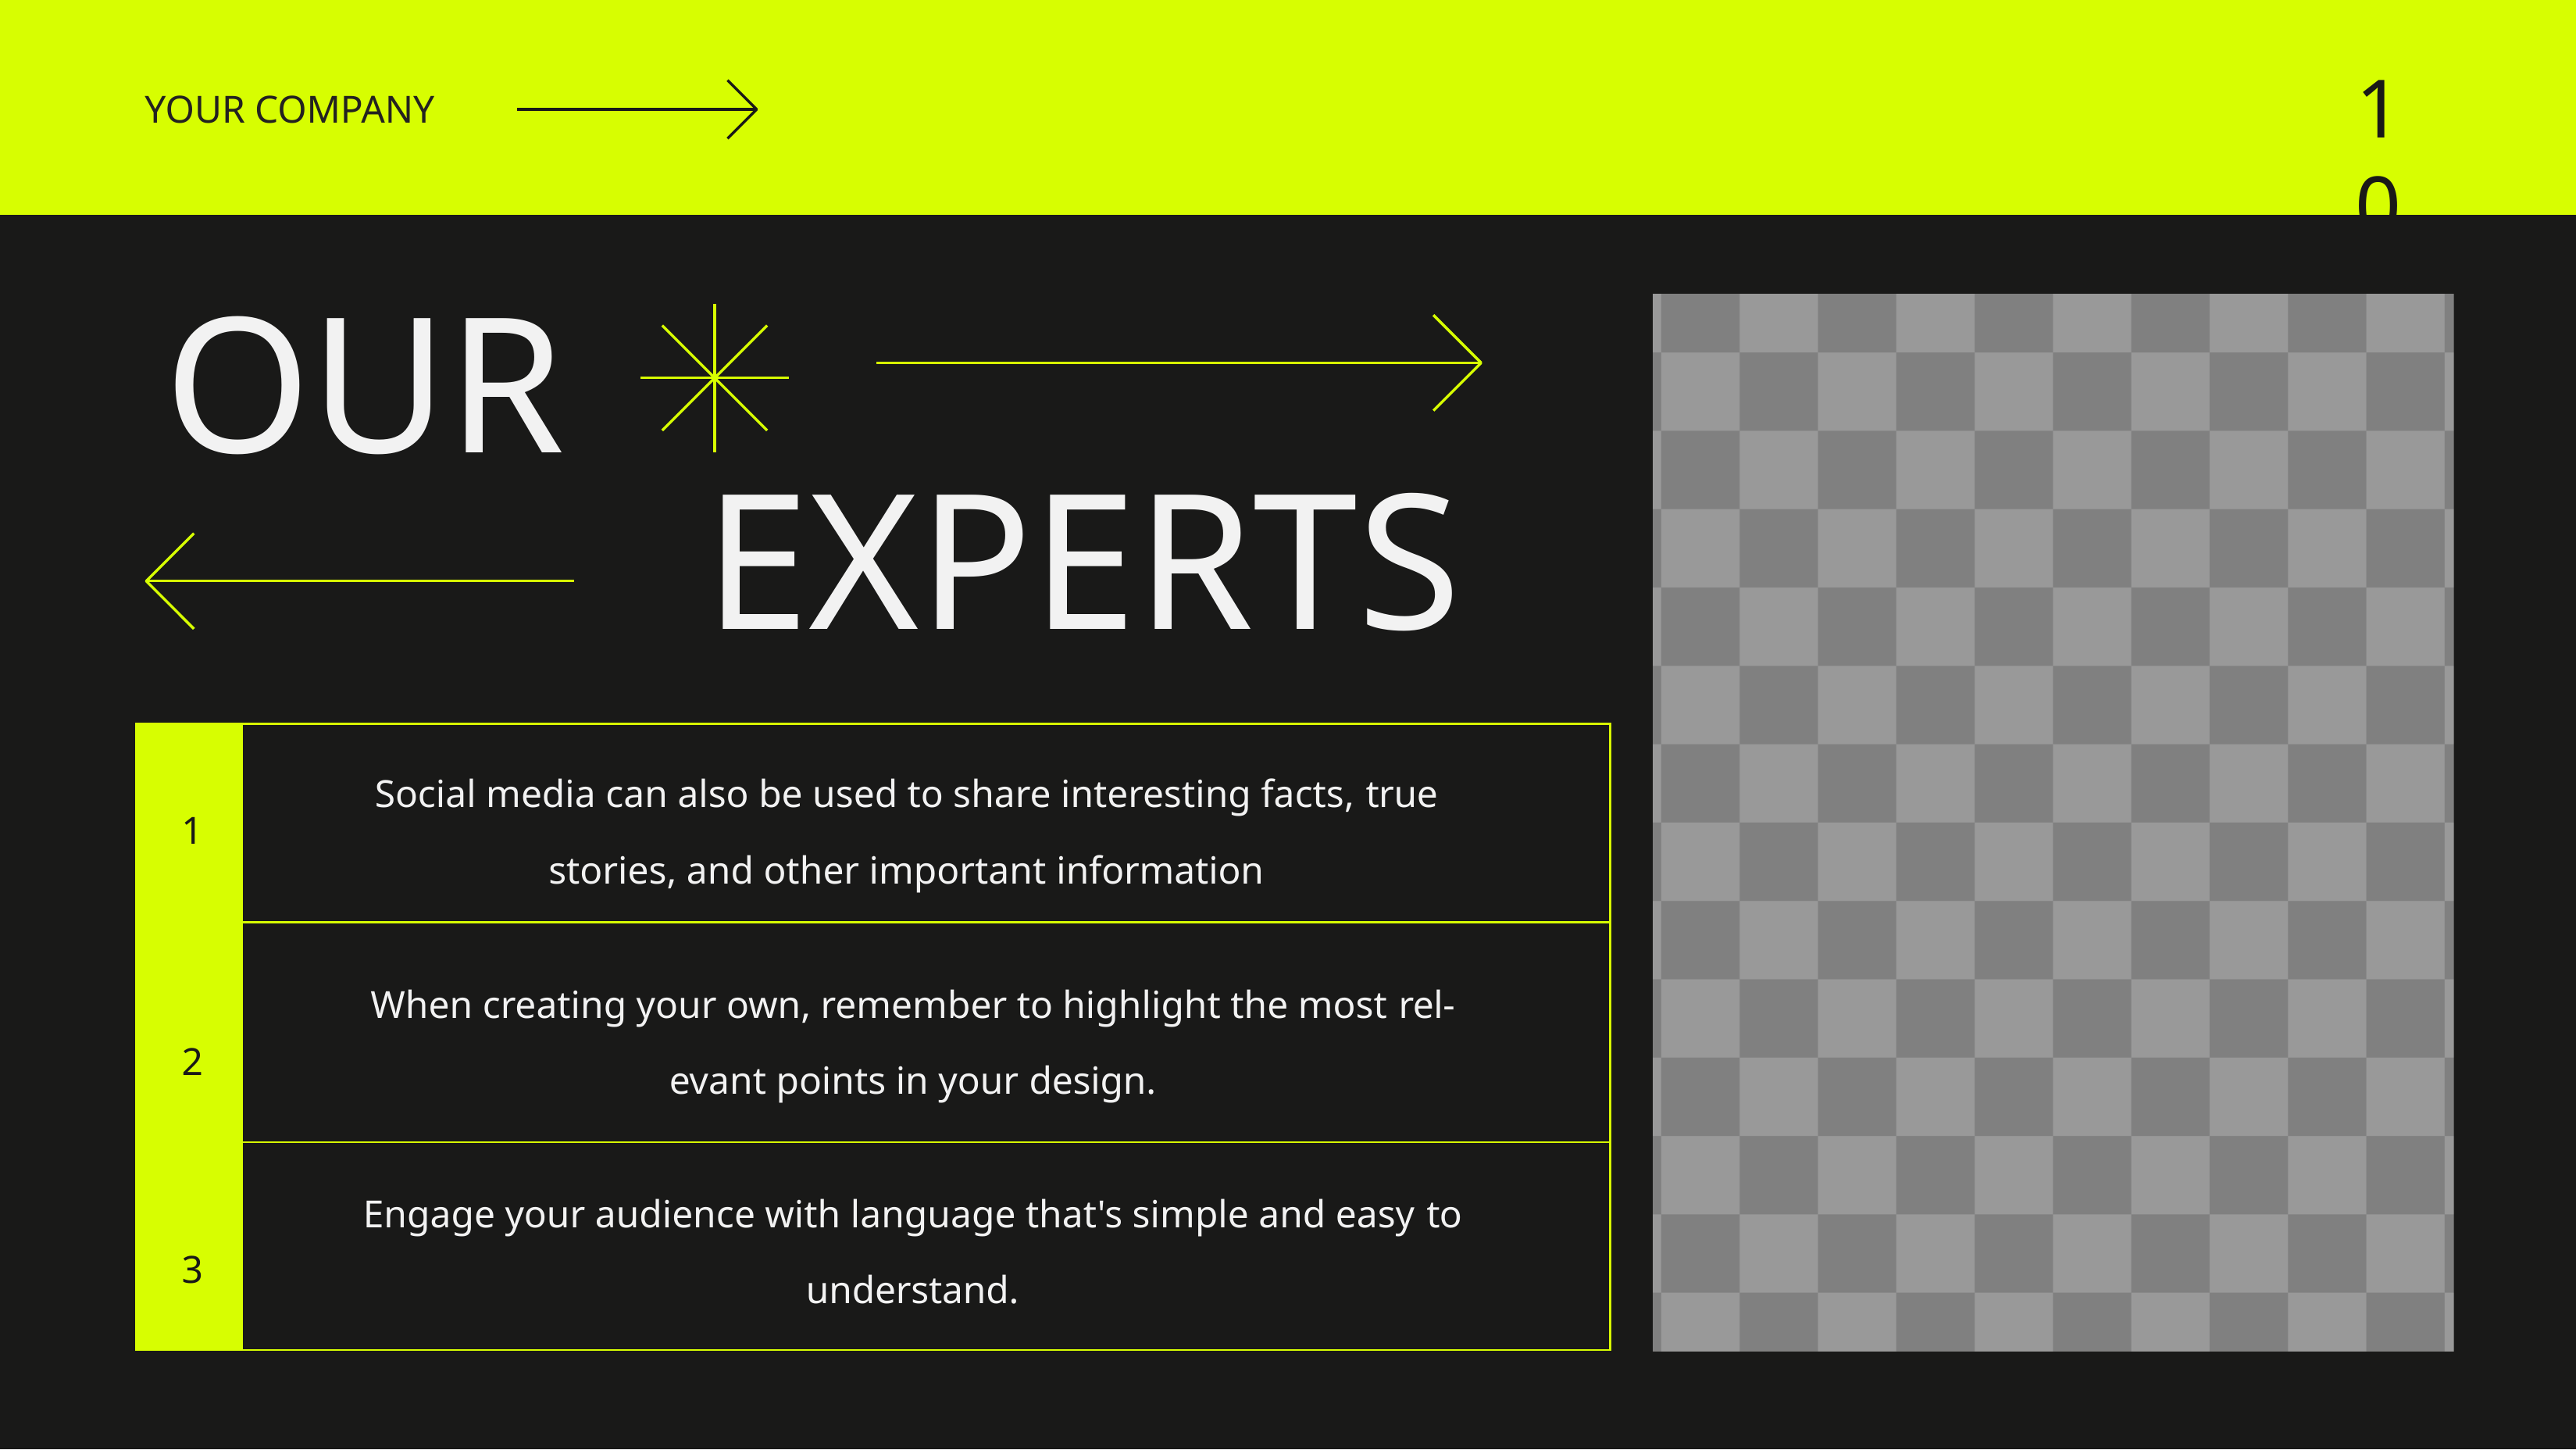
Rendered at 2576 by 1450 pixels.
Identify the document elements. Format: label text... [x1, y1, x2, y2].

table_cell 2 [135, 923, 243, 1141]
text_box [640, 303, 790, 453]
text_box EXPERTS [705, 439, 1588, 667]
table_header Social media can also be used to share interesting facts, true stories, and other important information [243, 725, 1609, 921]
table_cell When creating your own, remember to highlight the most rel- evant points in your design. [243, 923, 1609, 1141]
text_box [0, 0, 2576, 215]
picture [1652, 293, 2454, 1352]
table_cell 3 [135, 1143, 243, 1349]
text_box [516, 78, 758, 141]
text_box OUR [164, 262, 610, 491]
table_header 1 [135, 725, 243, 921]
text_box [144, 531, 575, 630]
text_box 10 [2337, 55, 2421, 251]
text_box YOUR COMPANY [144, 84, 448, 131]
table_cell Engage your audience with language that's simple and easy to understand. [243, 1143, 1609, 1349]
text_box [876, 313, 1483, 412]
